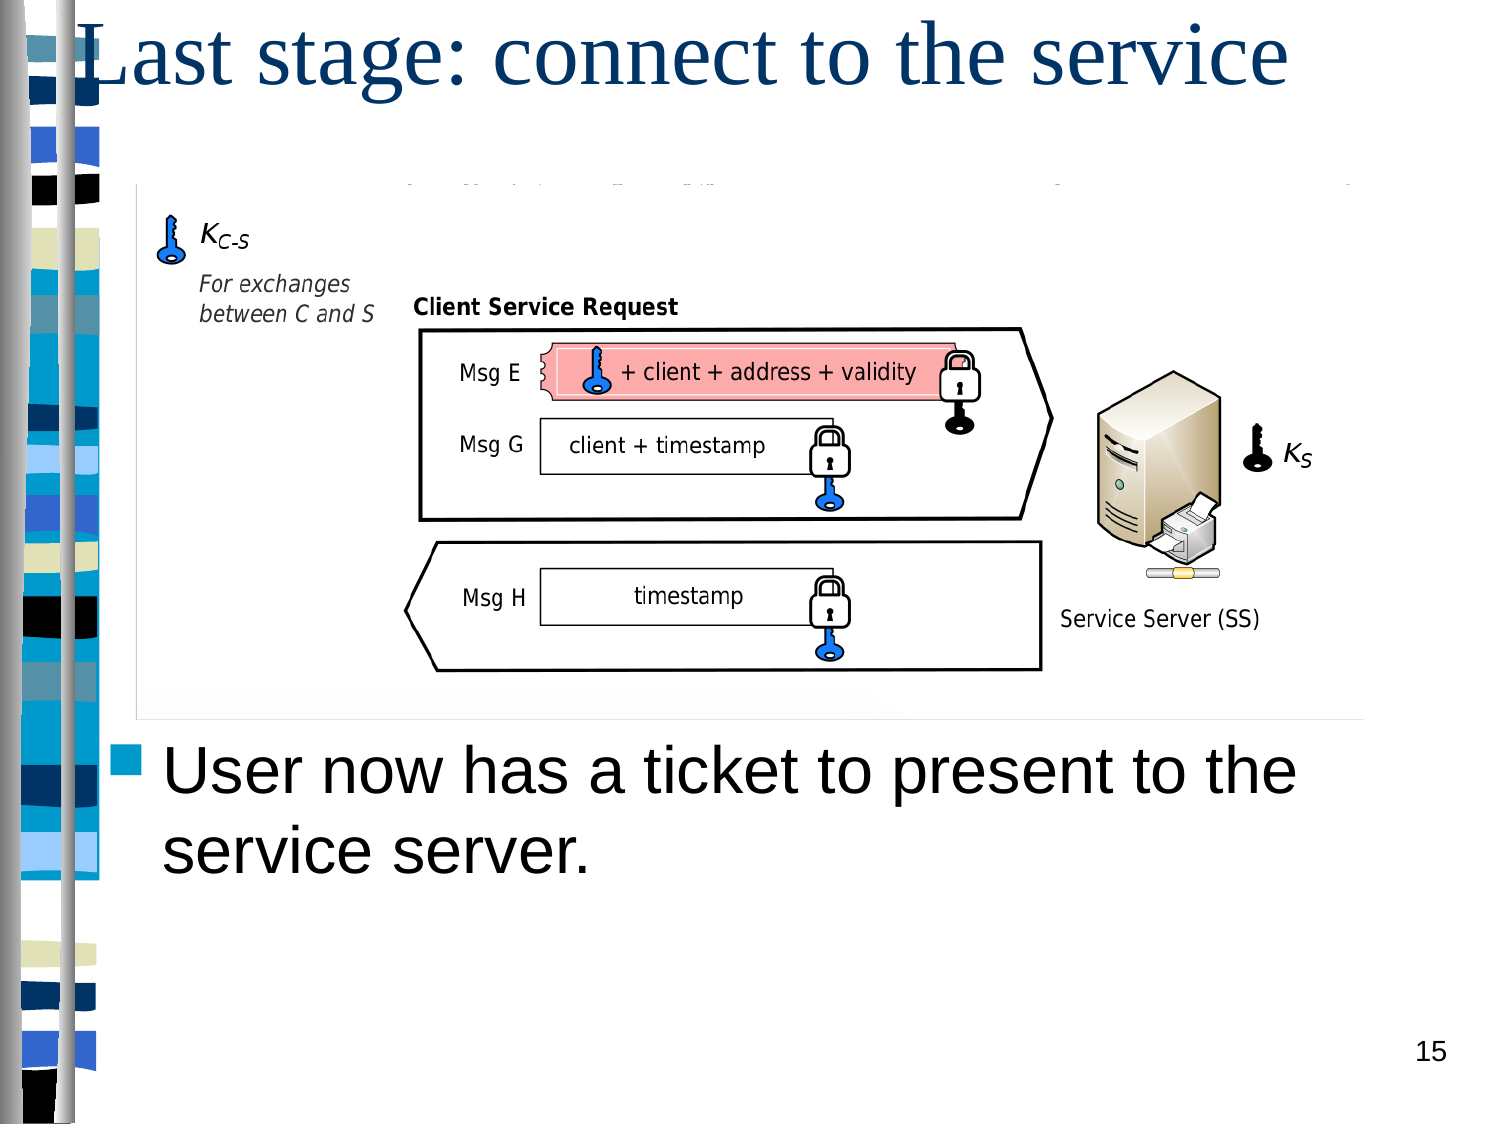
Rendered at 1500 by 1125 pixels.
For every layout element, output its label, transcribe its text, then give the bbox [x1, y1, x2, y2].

title Last stage: connect to the service [60, 0, 1440, 97]
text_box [135, 184, 1365, 720]
slide_number 15 [1149, 1030, 1463, 1101]
list User now has a ticket to present to the service server. [91, 719, 1499, 1030]
